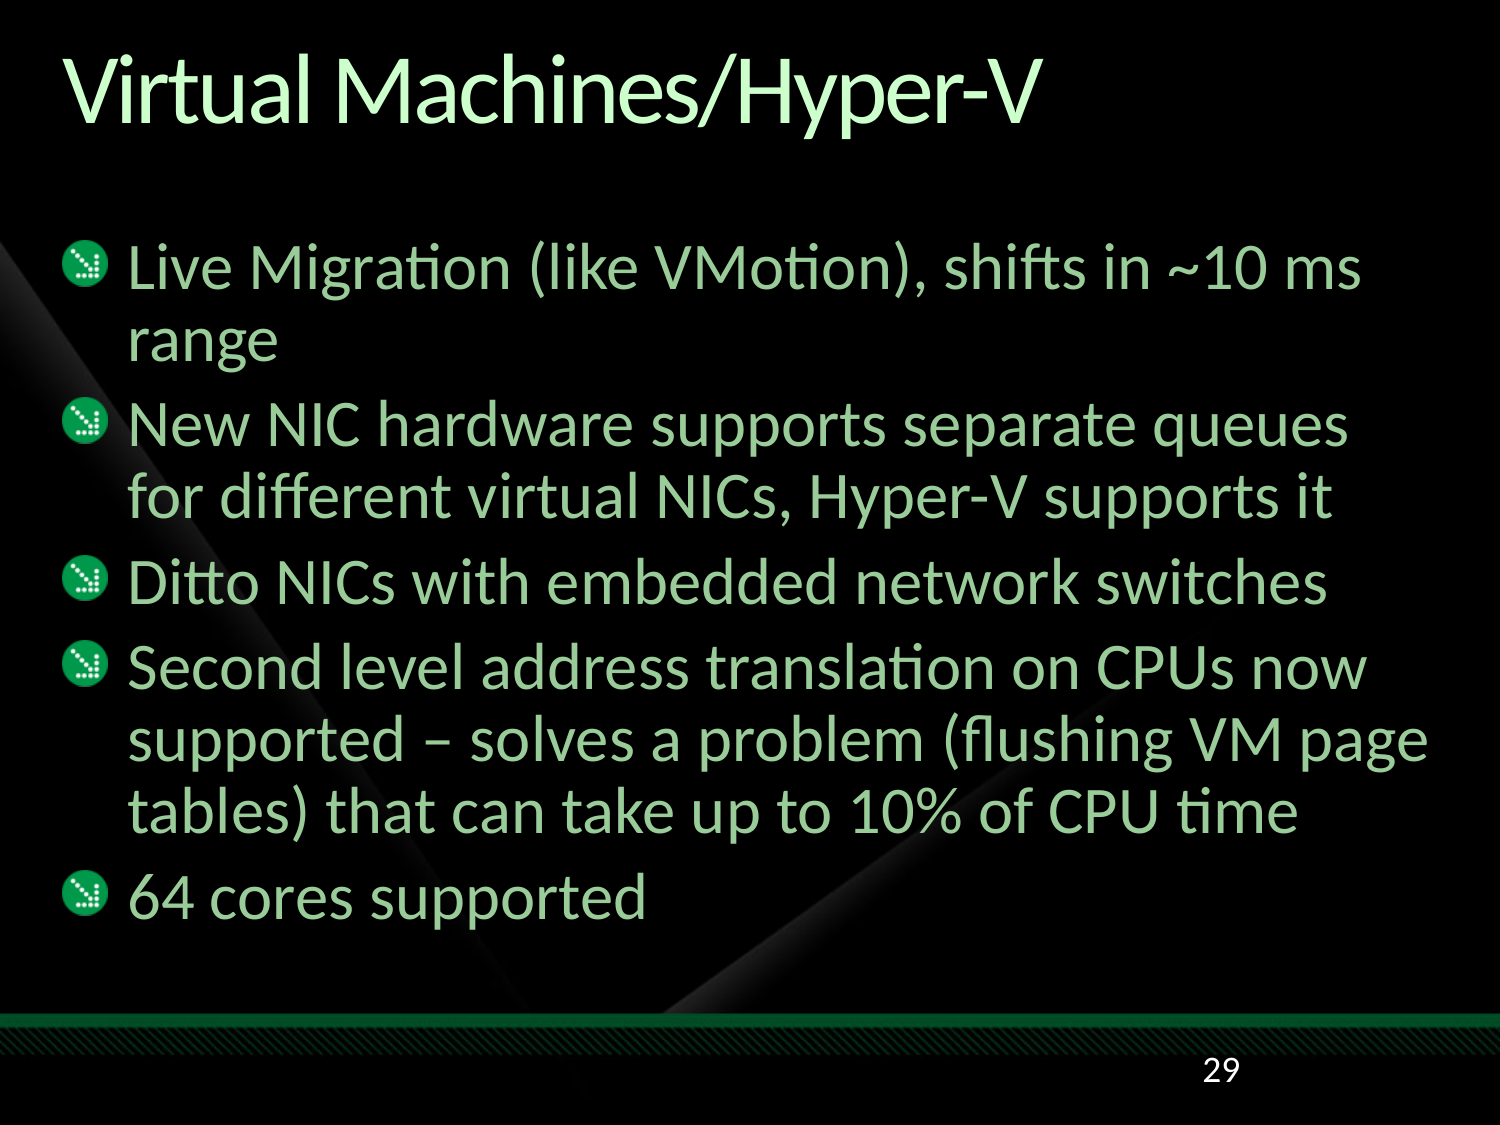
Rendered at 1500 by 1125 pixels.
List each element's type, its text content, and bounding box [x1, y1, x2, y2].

list Live Migration (like VMotion), shifts in ~10 ms range New NIC hardware supports separate queues for different virtual NICs, Hyper-V supports it Ditto NICs with embedded network switches Second level address translation on CPUs now supported – solves a problem (flushing VM page tables) that can take up to 10% of CPU time 64 cores supported [62, 231, 1438, 980]
title Virtual Machines/Hyper-V [62, 37, 1438, 147]
picture [0, 0, 1500, 1125]
slide_number 29 [1187, 1037, 1500, 1113]
